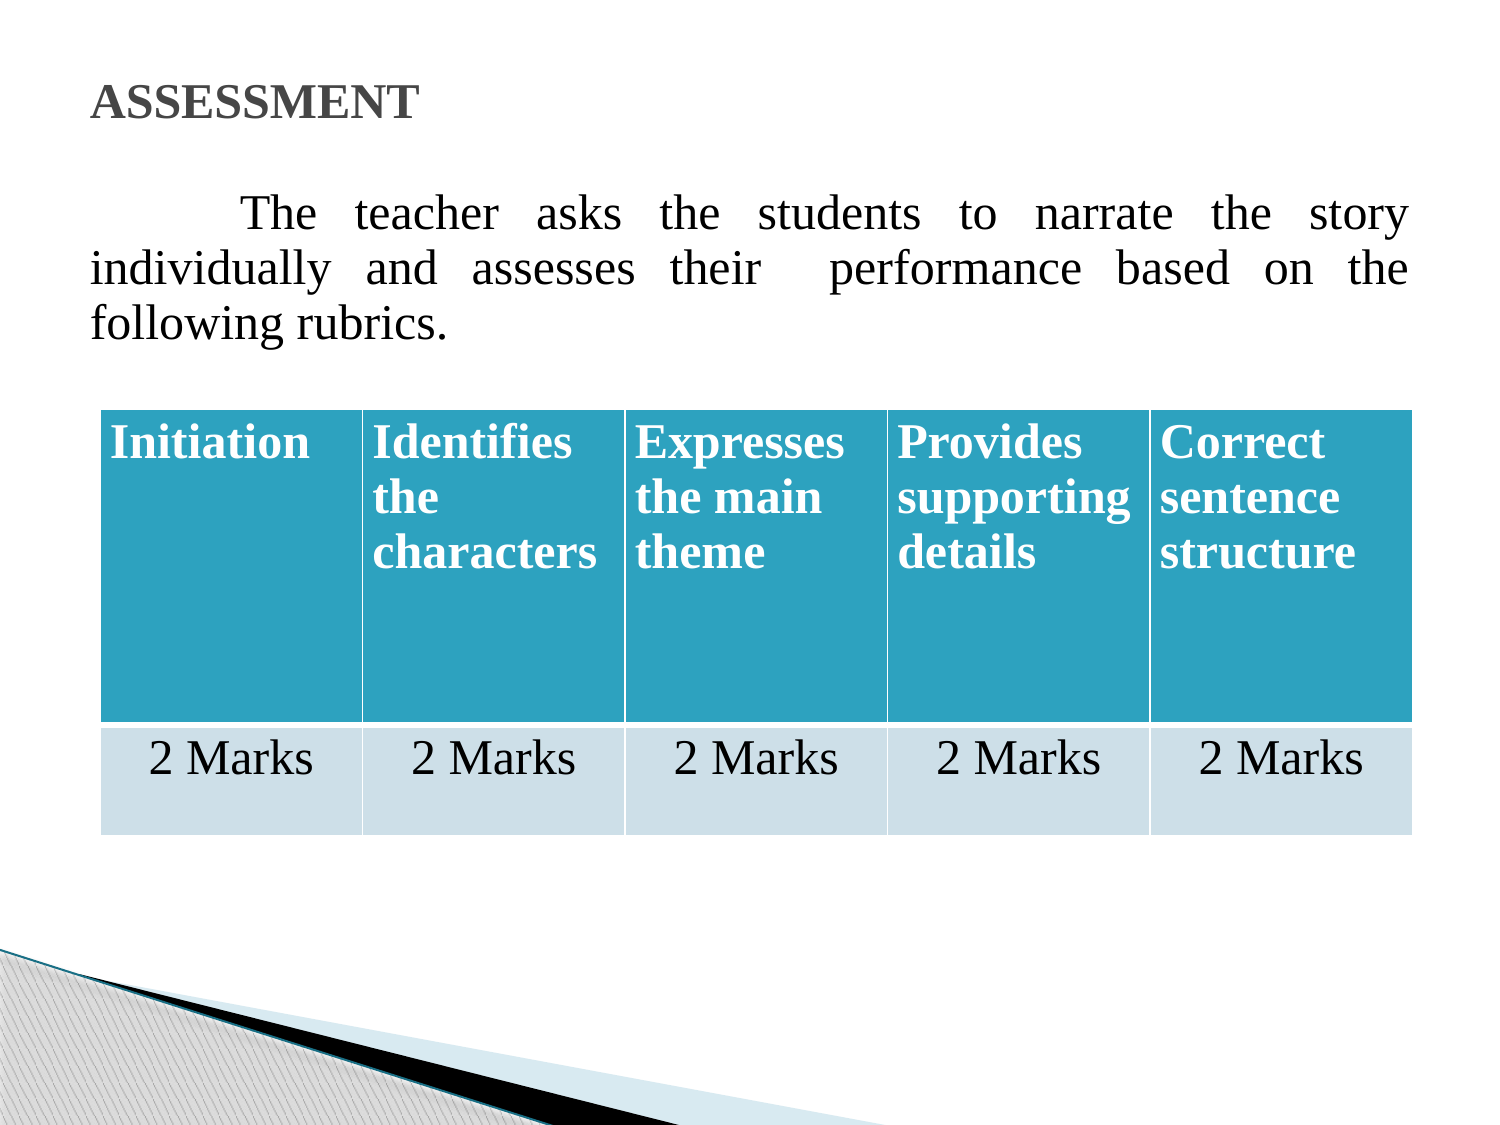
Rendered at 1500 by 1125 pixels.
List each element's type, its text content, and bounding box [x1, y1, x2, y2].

table_cell 2 Marks [101, 728, 362, 835]
table_header Provides supporting details [888, 410, 1149, 722]
table_cell 2 Marks [1151, 728, 1412, 835]
table_header Correct sentence structure [1151, 410, 1412, 722]
title ASSESSMENT The teacher asks the students to narrate the story individually and assesses their performance based on the following rubrics. [75, 50, 1425, 375]
table_cell 2 Marks [888, 728, 1149, 835]
table_cell 2 Marks [363, 728, 624, 835]
table_cell 2 Marks [626, 728, 887, 835]
table_header Identifies the characters [363, 410, 624, 722]
table_header Initiation [101, 410, 362, 722]
table_header Expresses the main theme [626, 410, 887, 722]
